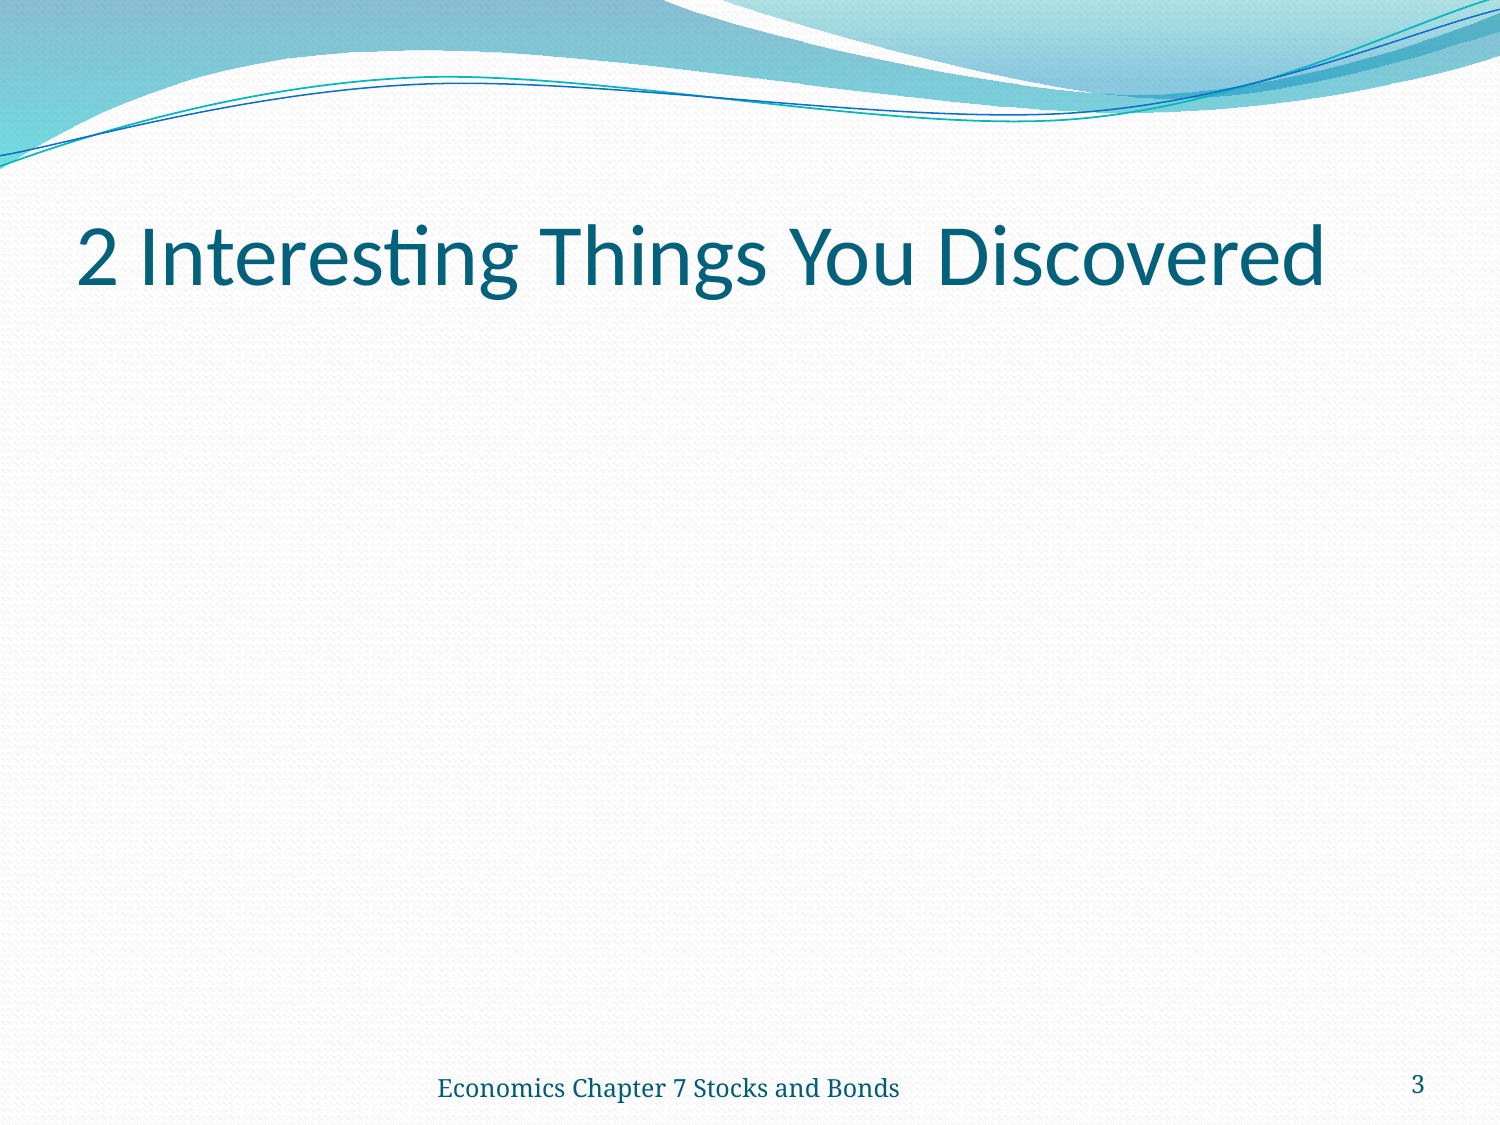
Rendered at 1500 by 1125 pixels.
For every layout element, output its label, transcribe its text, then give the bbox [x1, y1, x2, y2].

footer Economics Chapter 7 Stocks and Bonds [437, 1042, 988, 1103]
slide_number 3 [1299, 1042, 1425, 1103]
title 2 Interesting Things You Discovered [75, 115, 1425, 303]
